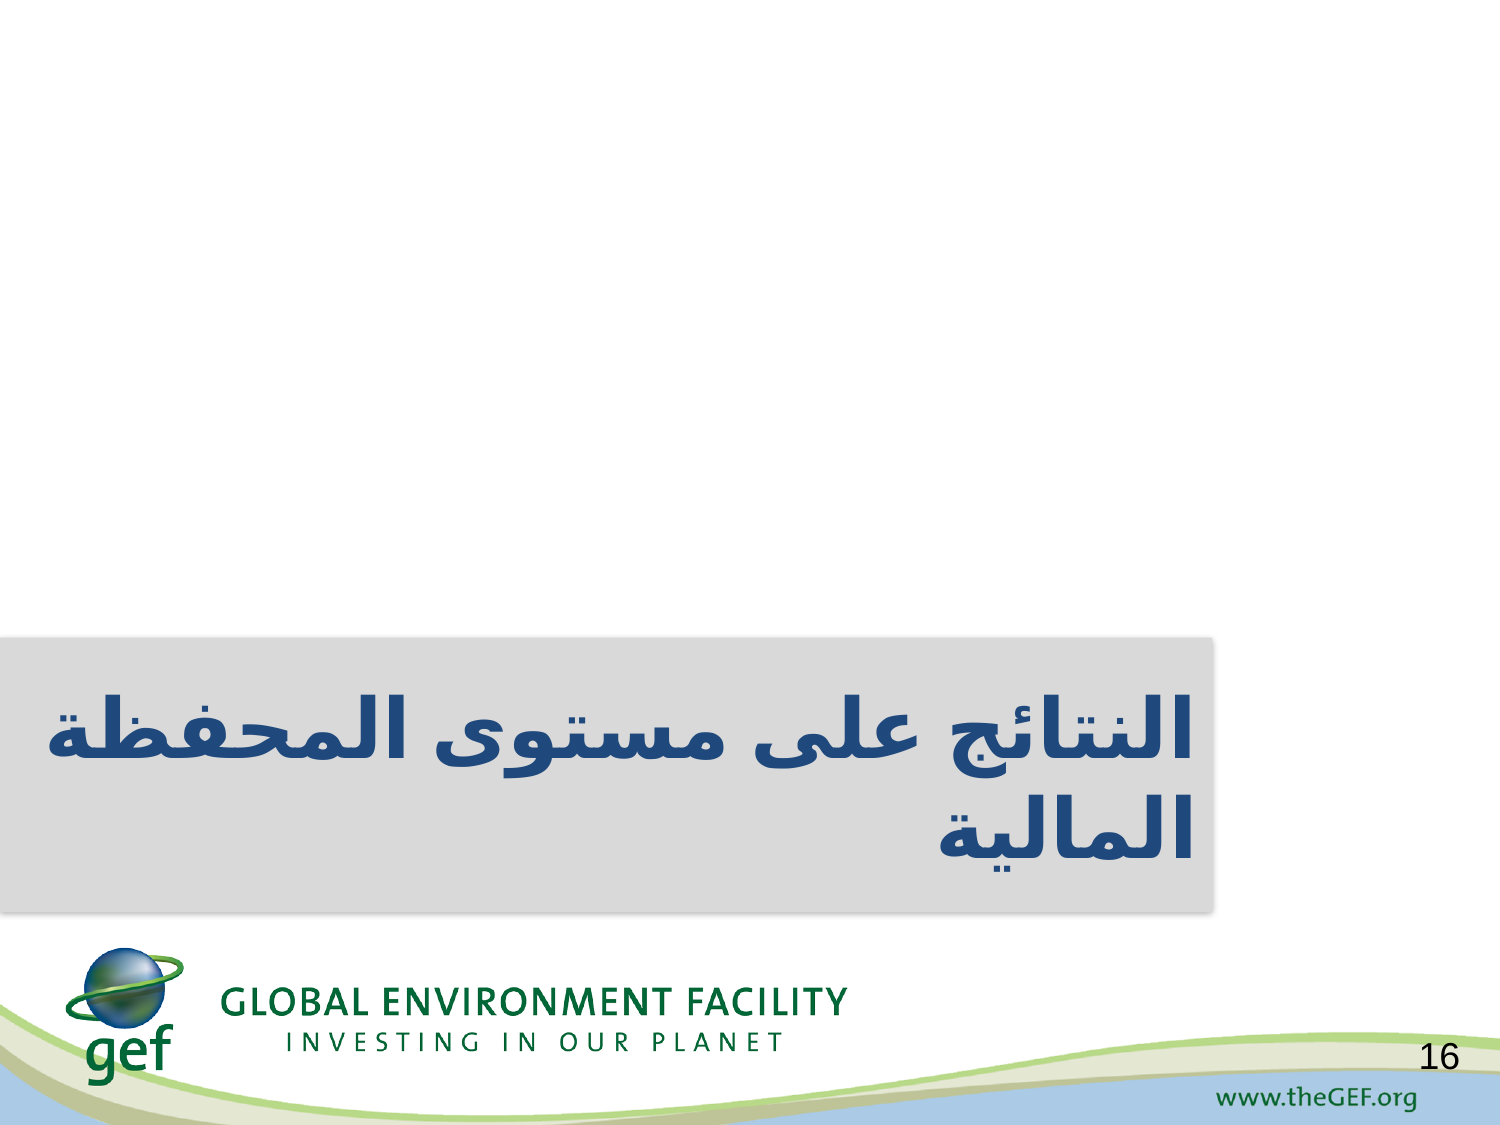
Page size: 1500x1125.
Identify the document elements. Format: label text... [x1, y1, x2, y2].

slide_number 16 [1387, 1012, 1500, 1095]
picture [0, 920, 1500, 1125]
text_box النتائج على مستوى المحفظة المالية [0, 637, 1213, 913]
